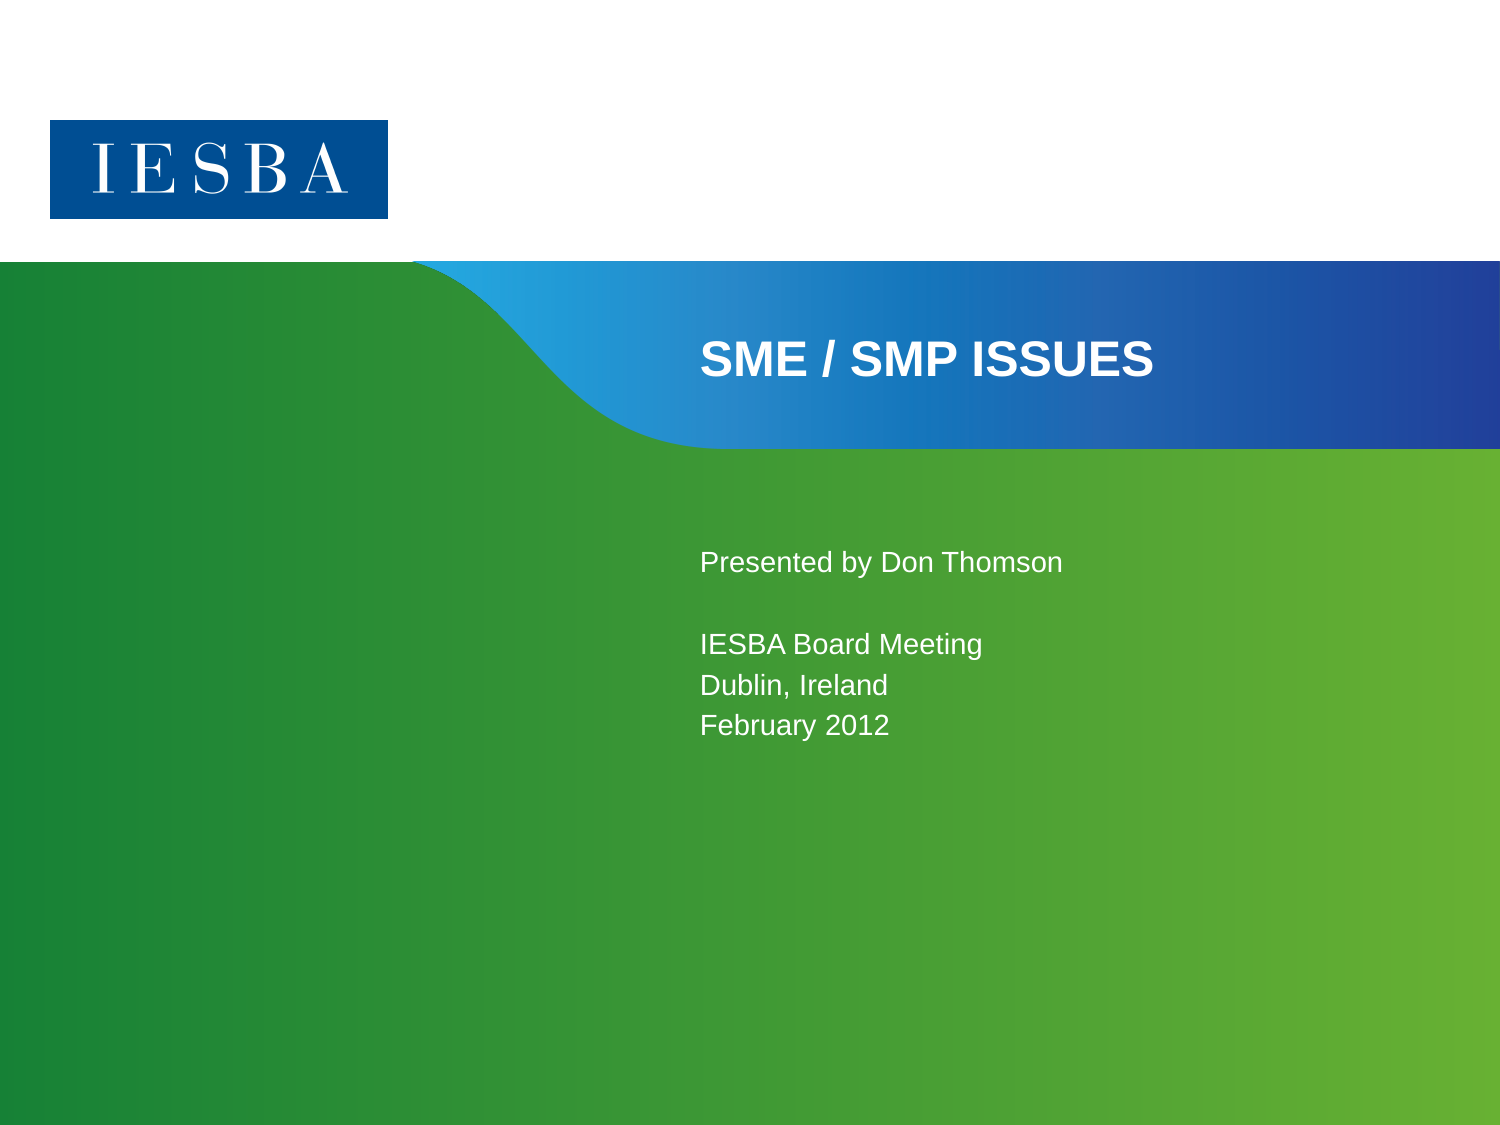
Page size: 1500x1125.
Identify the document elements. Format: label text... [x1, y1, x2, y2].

picture [412, 261, 1500, 449]
title SME / SMP ISSUES [699, 275, 1463, 438]
picture [50, 120, 388, 219]
subtitle Presented by Don Thomson IESBA Board Meeting Dublin, Ireland February 2012 [699, 543, 1203, 831]
